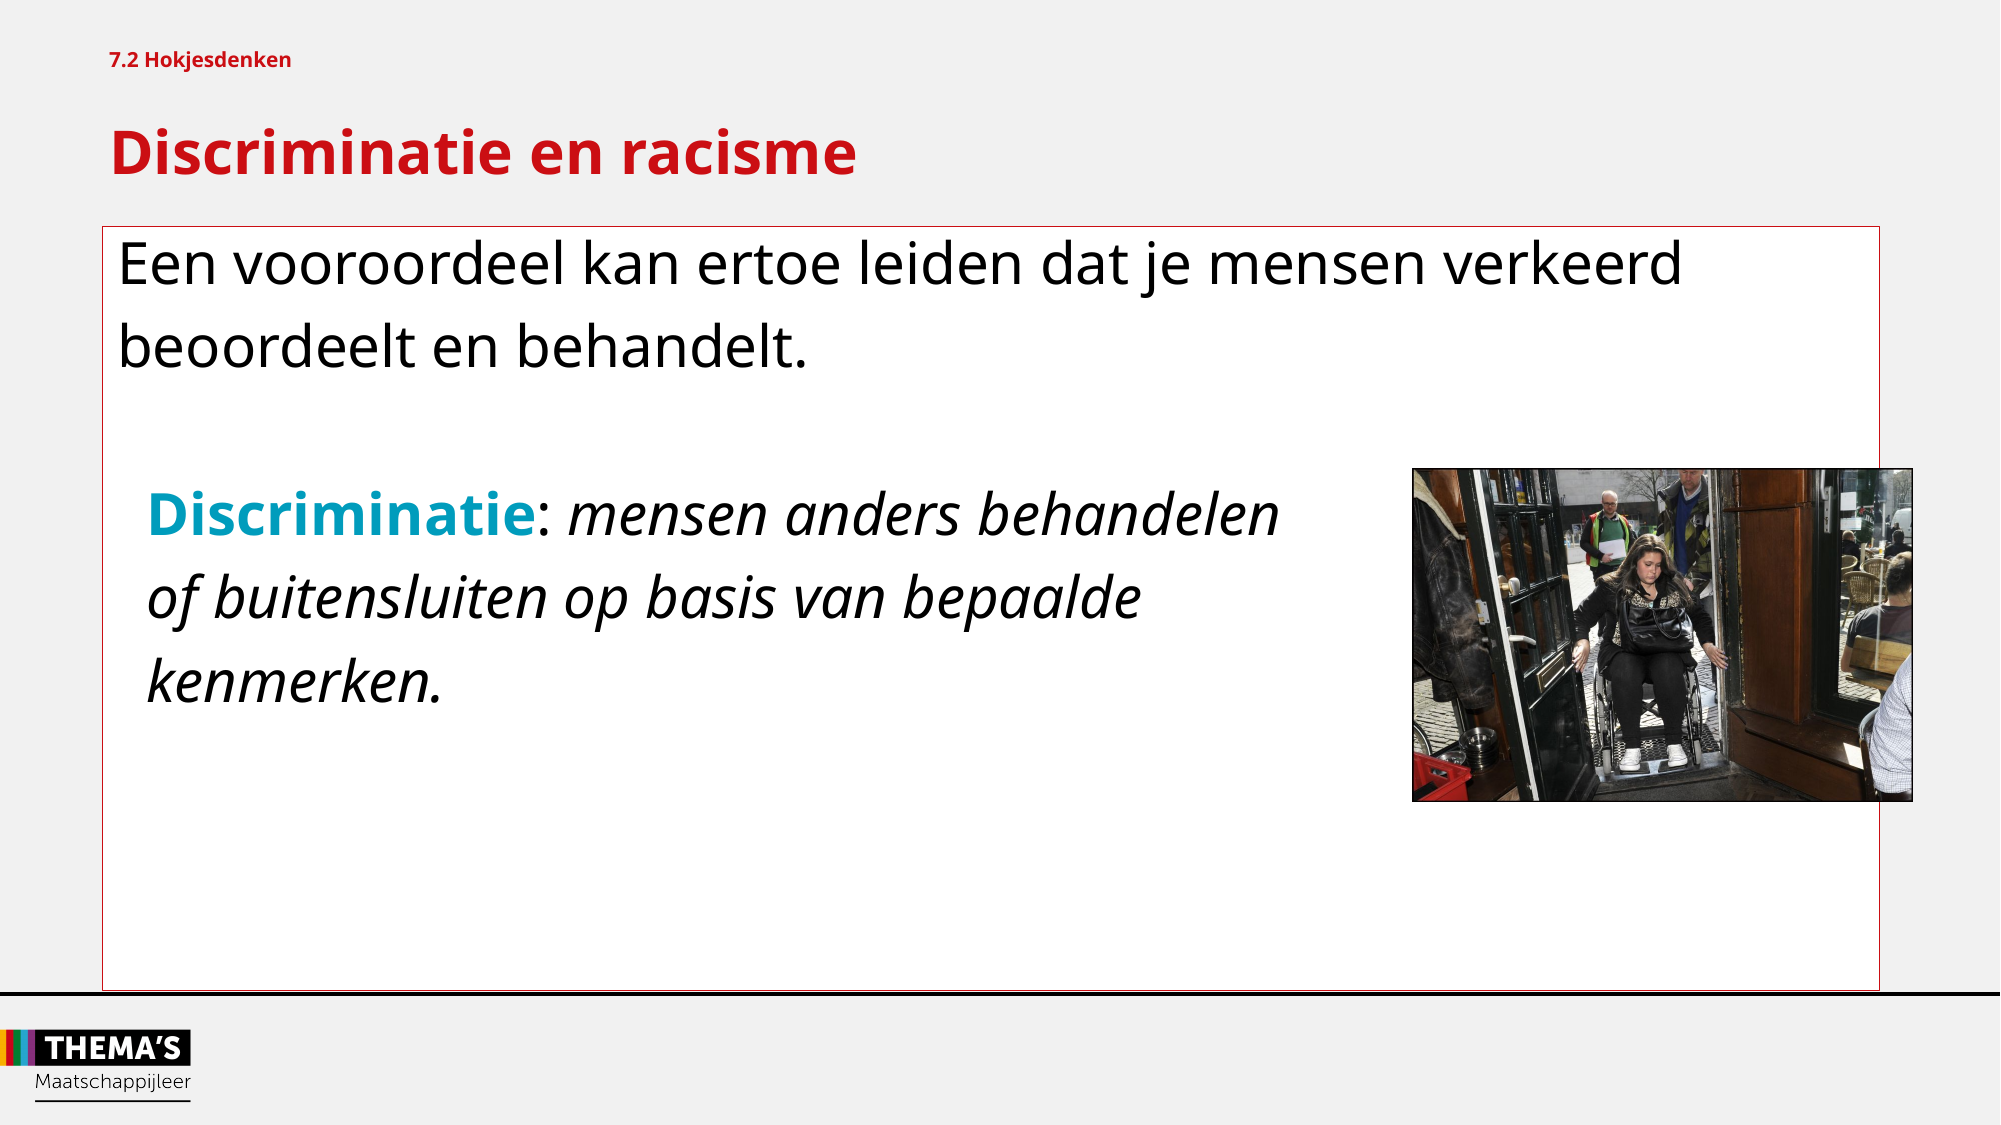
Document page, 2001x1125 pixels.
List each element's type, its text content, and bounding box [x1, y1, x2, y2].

list 7.2 Hokjesdenken [94, 33, 941, 88]
picture [0, 993, 203, 1125]
picture [1412, 468, 1913, 802]
list Een vooroordeel kan ertoe leiden dat je mensen verkeerd beoordeelt en behandelt. Discriminatie: mensen anders behandelen of buitensluiten op basis van bepaalde kenmerken. [102, 226, 1880, 991]
list Discriminatie en racisme [94, 114, 1879, 205]
